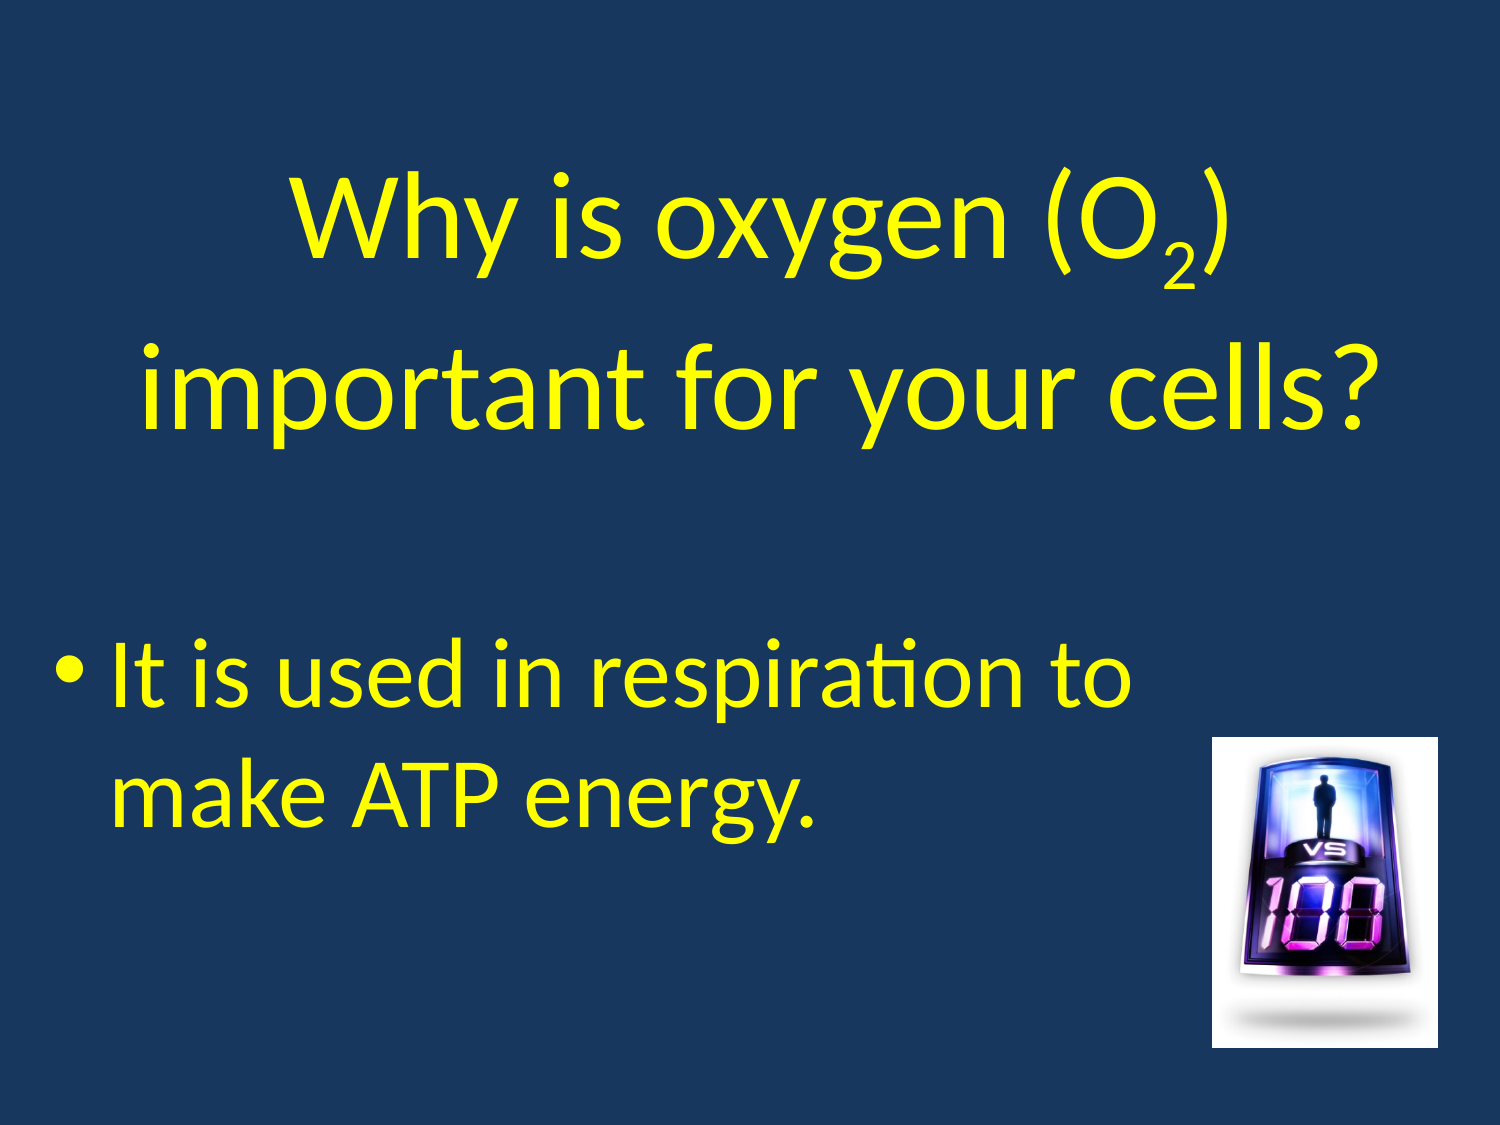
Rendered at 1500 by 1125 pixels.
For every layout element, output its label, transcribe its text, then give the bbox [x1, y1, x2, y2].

list It is used in respiration to make ATP energy. [37, 600, 1225, 900]
title Why is oxygen (O2) important for your cells? [62, 75, 1463, 513]
picture [1212, 737, 1438, 1049]
